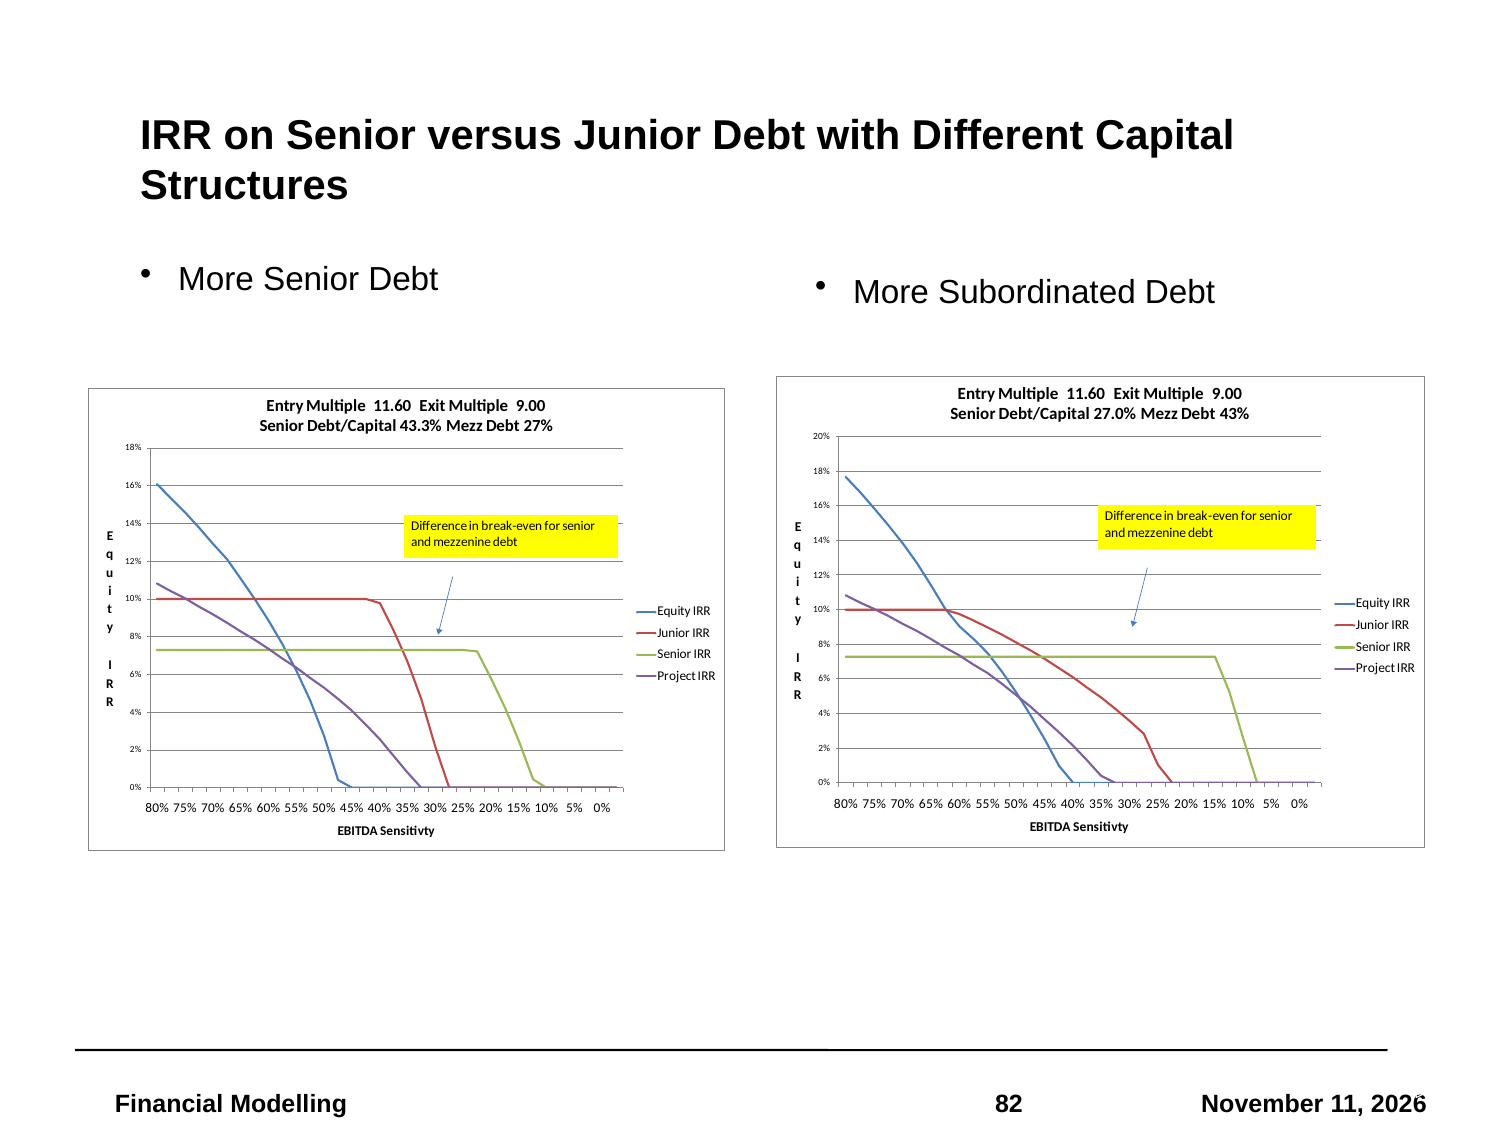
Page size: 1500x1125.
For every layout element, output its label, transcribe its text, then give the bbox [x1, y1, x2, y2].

picture [87, 387, 726, 852]
text_box More Subordinated Debt [800, 262, 1432, 863]
picture [774, 374, 1426, 848]
list More Senior Debt [124, 249, 757, 901]
title IRR on Senior versus Junior Debt with Different Capital Structures [124, 99, 1413, 226]
